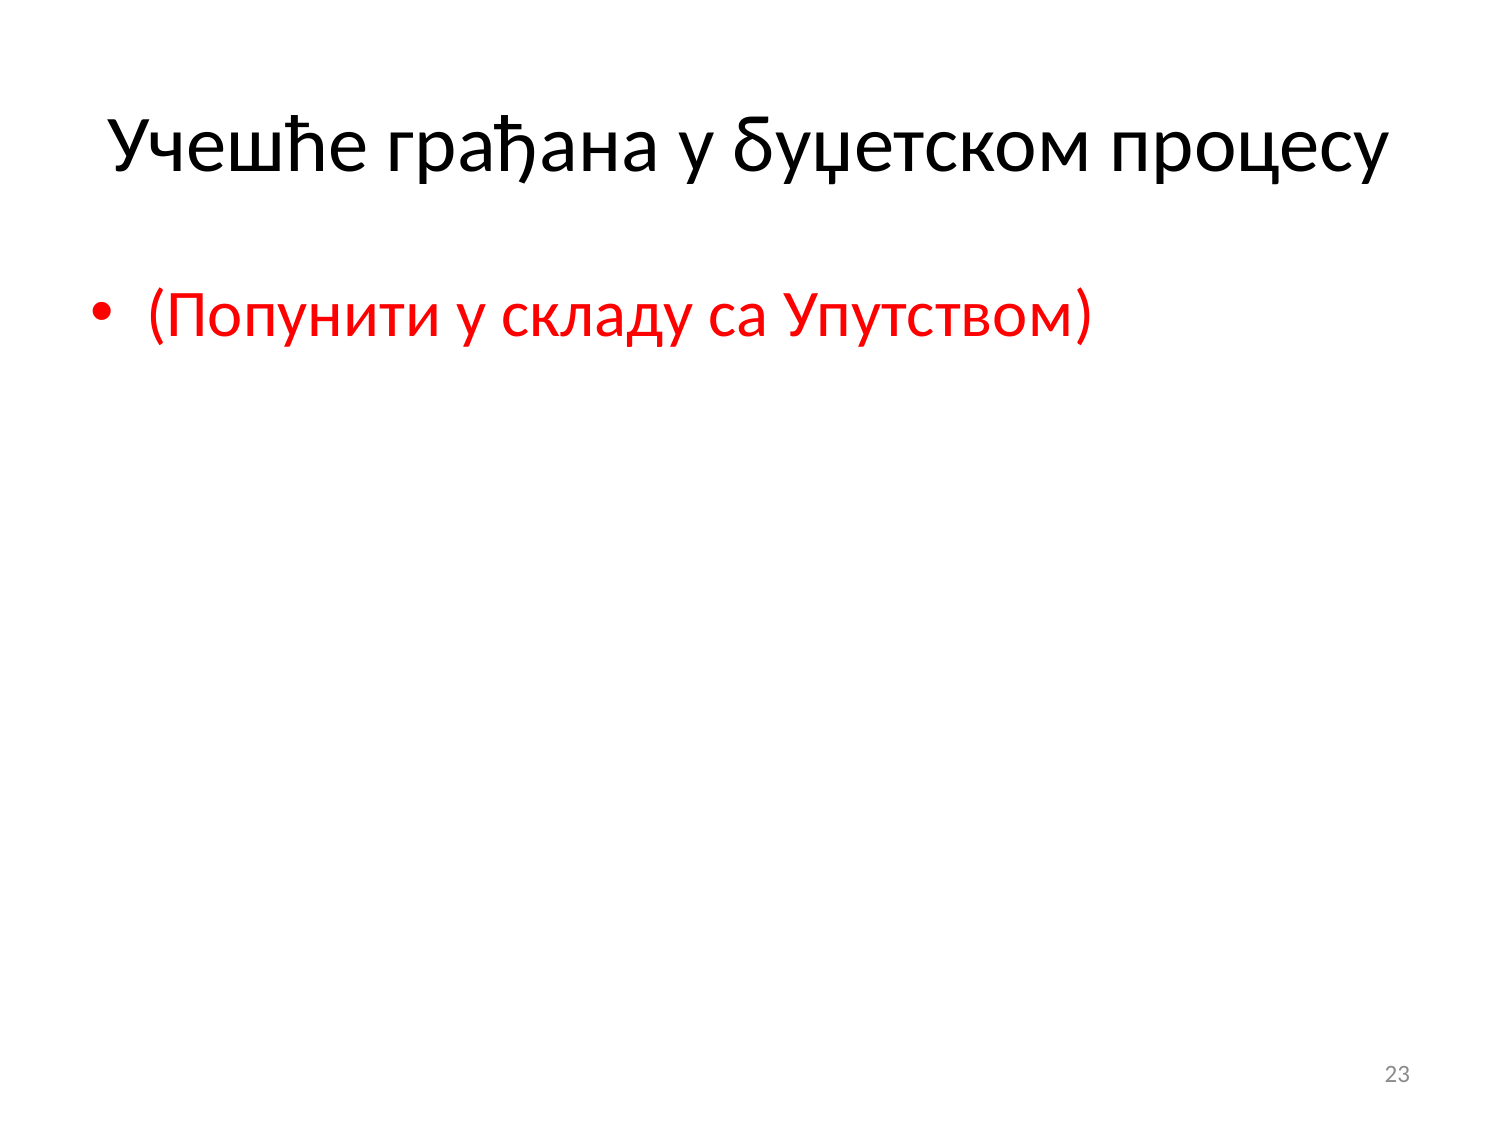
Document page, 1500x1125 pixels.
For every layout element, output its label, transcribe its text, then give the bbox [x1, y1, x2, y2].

list (Попунити у складу са Упутством) [75, 262, 1425, 1005]
slide_number 23 [1074, 1042, 1425, 1103]
title Учешће грађана у буџетском процесу [75, 45, 1425, 233]
